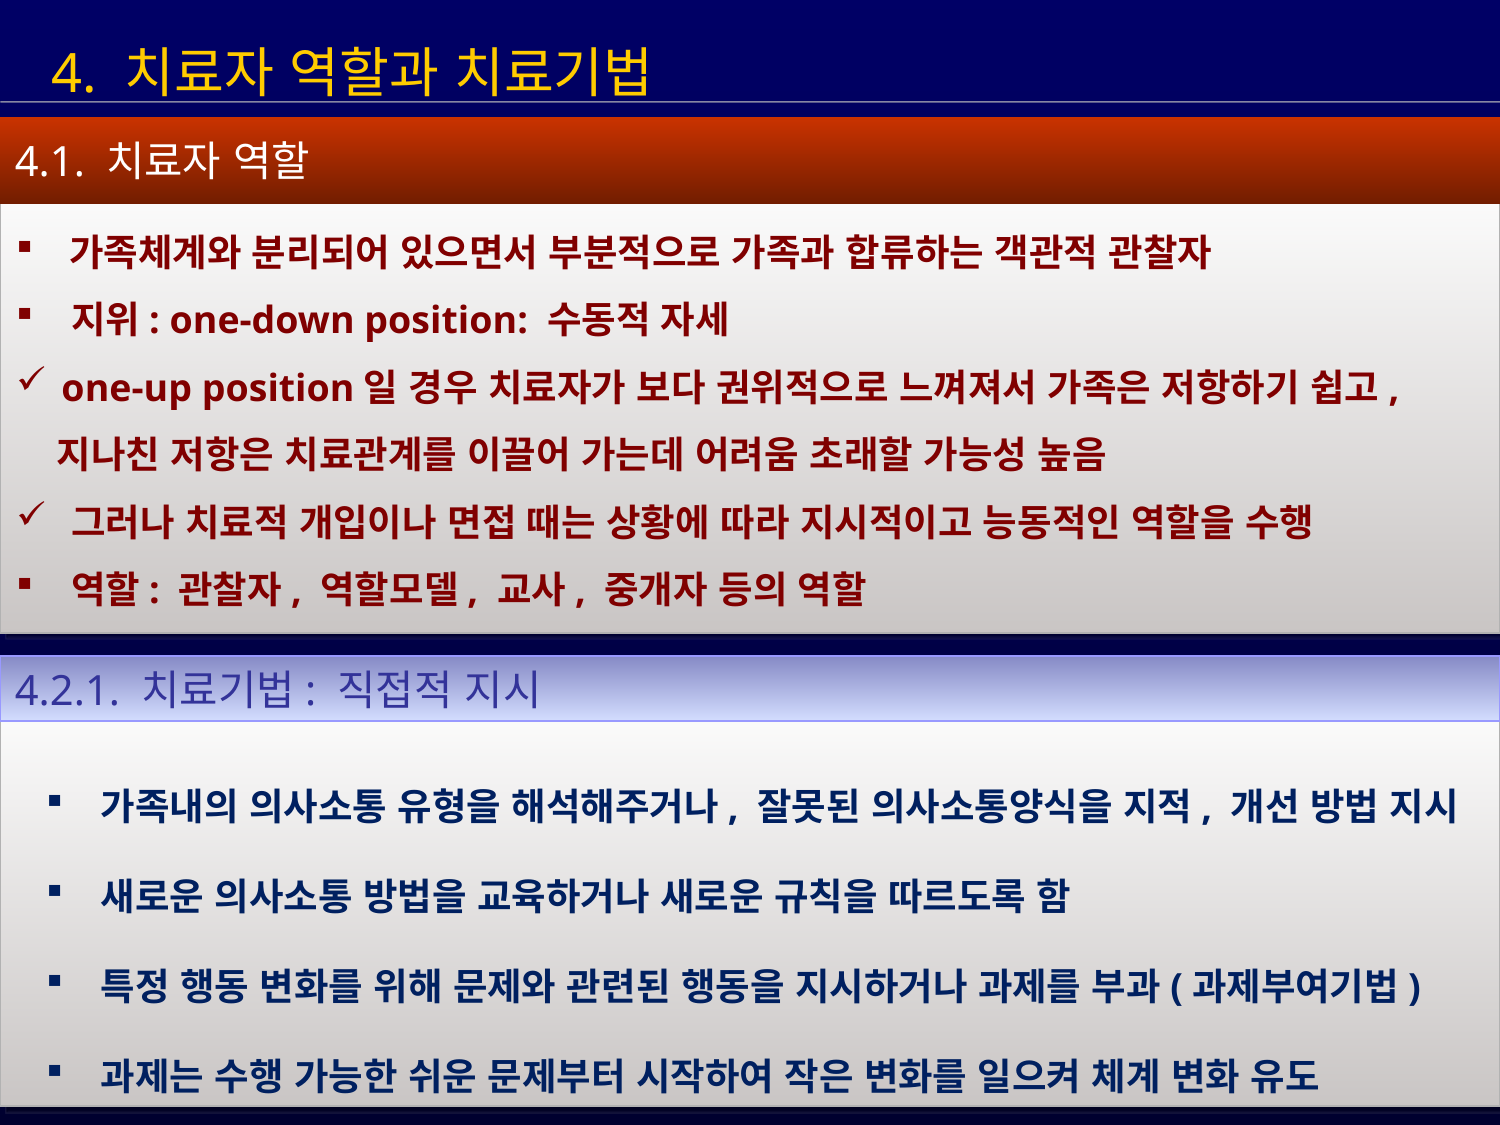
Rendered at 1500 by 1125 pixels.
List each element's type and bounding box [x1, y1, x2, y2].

text_box [0, 30, 1500, 1107]
